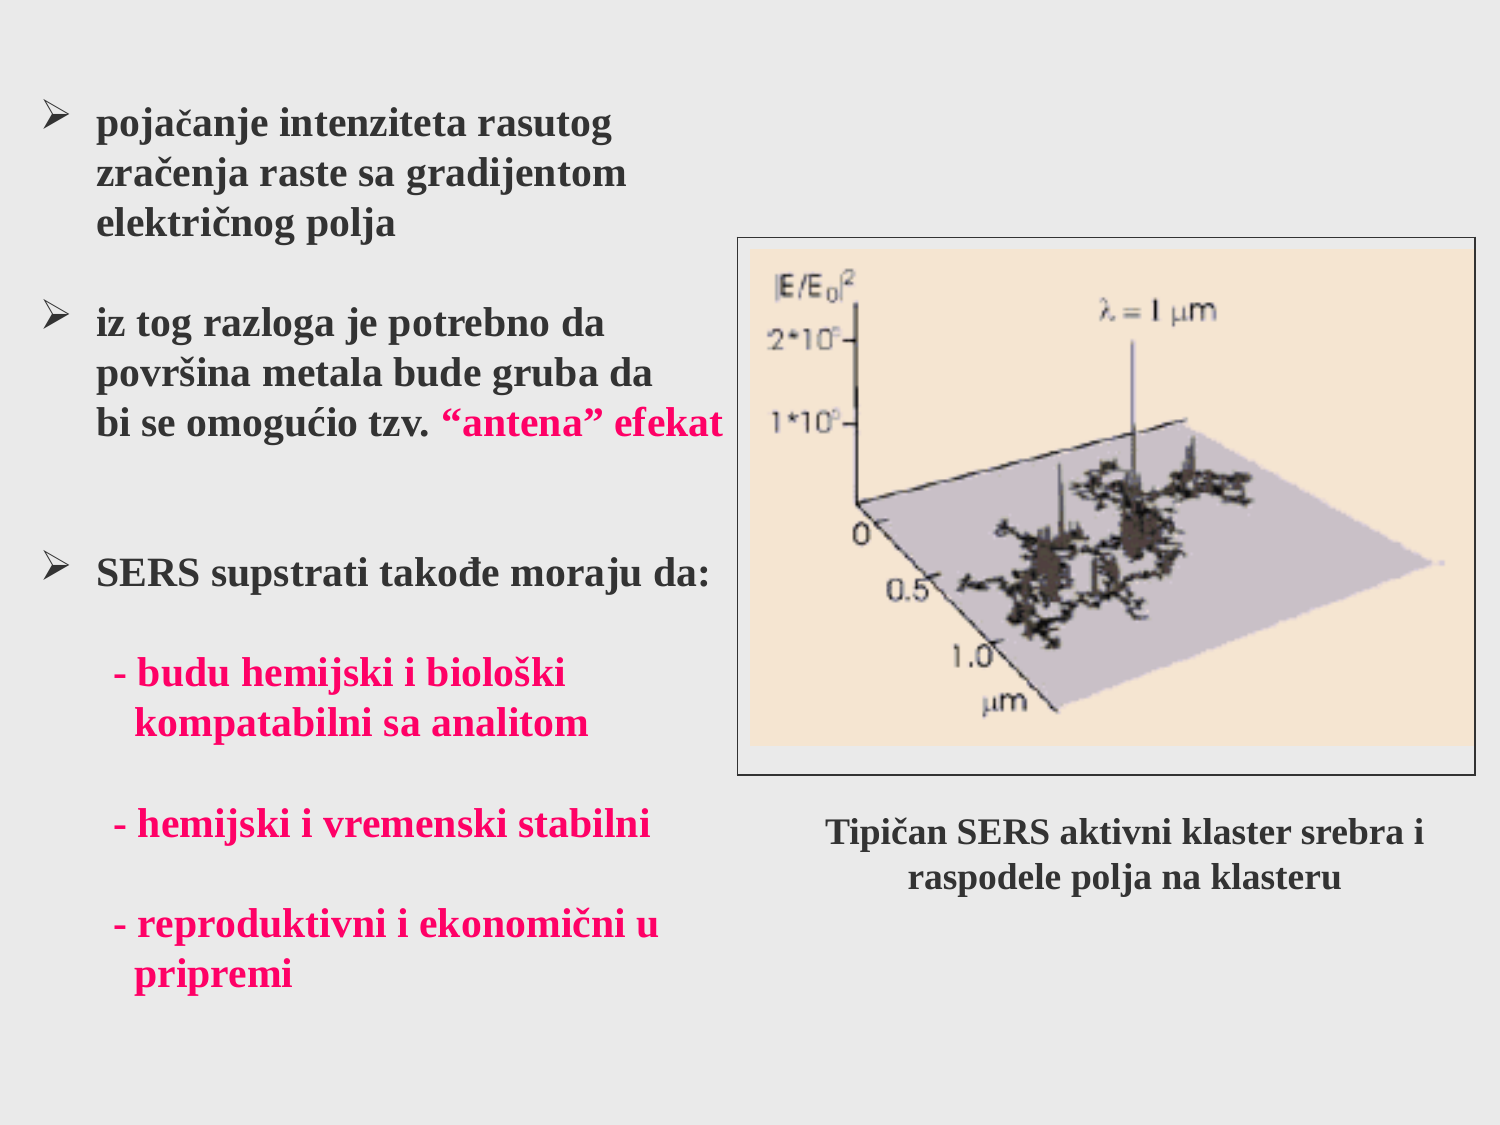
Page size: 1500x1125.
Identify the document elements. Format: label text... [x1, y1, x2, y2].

table_header [738, 238, 1474, 774]
list pojačanje intenziteta rasutog zračenja raste sa gradijentom električnog polja iz tog razloga je potrebno da površina metala bude gruba da bi se omogućio tzv. “antena” efekat SERS supstrati takođe moraju da: - budu hemijski i biološki kompatabilni sa analitom - hemijski i vremenski stabilni - reproduktivni i ekonomični u pripremi [24, 87, 750, 975]
text_box Tipičan SERS aktivni klaster srebra i raspodele polja na klasteru [787, 799, 1463, 905]
picture [749, 249, 1474, 746]
